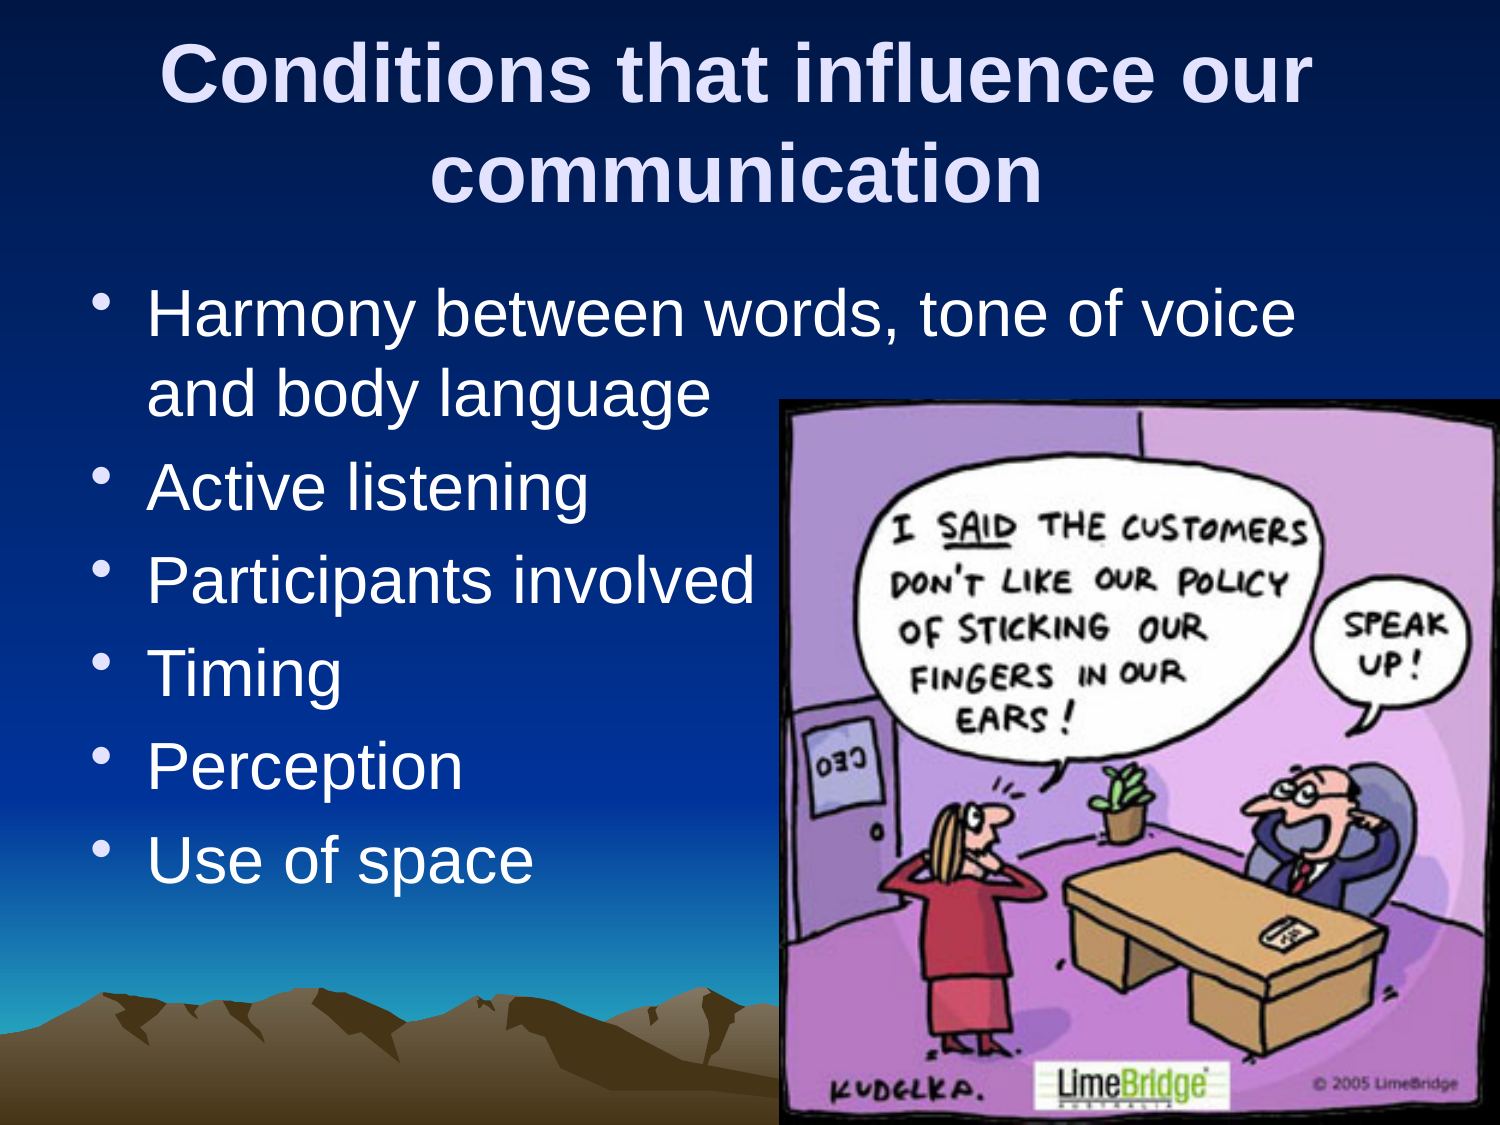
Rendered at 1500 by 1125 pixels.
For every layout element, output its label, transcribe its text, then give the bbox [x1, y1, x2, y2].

list Harmony between words, tone of voice and body language Active listening Participants involved Timing Perception Use of space [74, 262, 1426, 1076]
title Conditions that influence our communication [62, 75, 1413, 263]
picture [779, 399, 1500, 1125]
